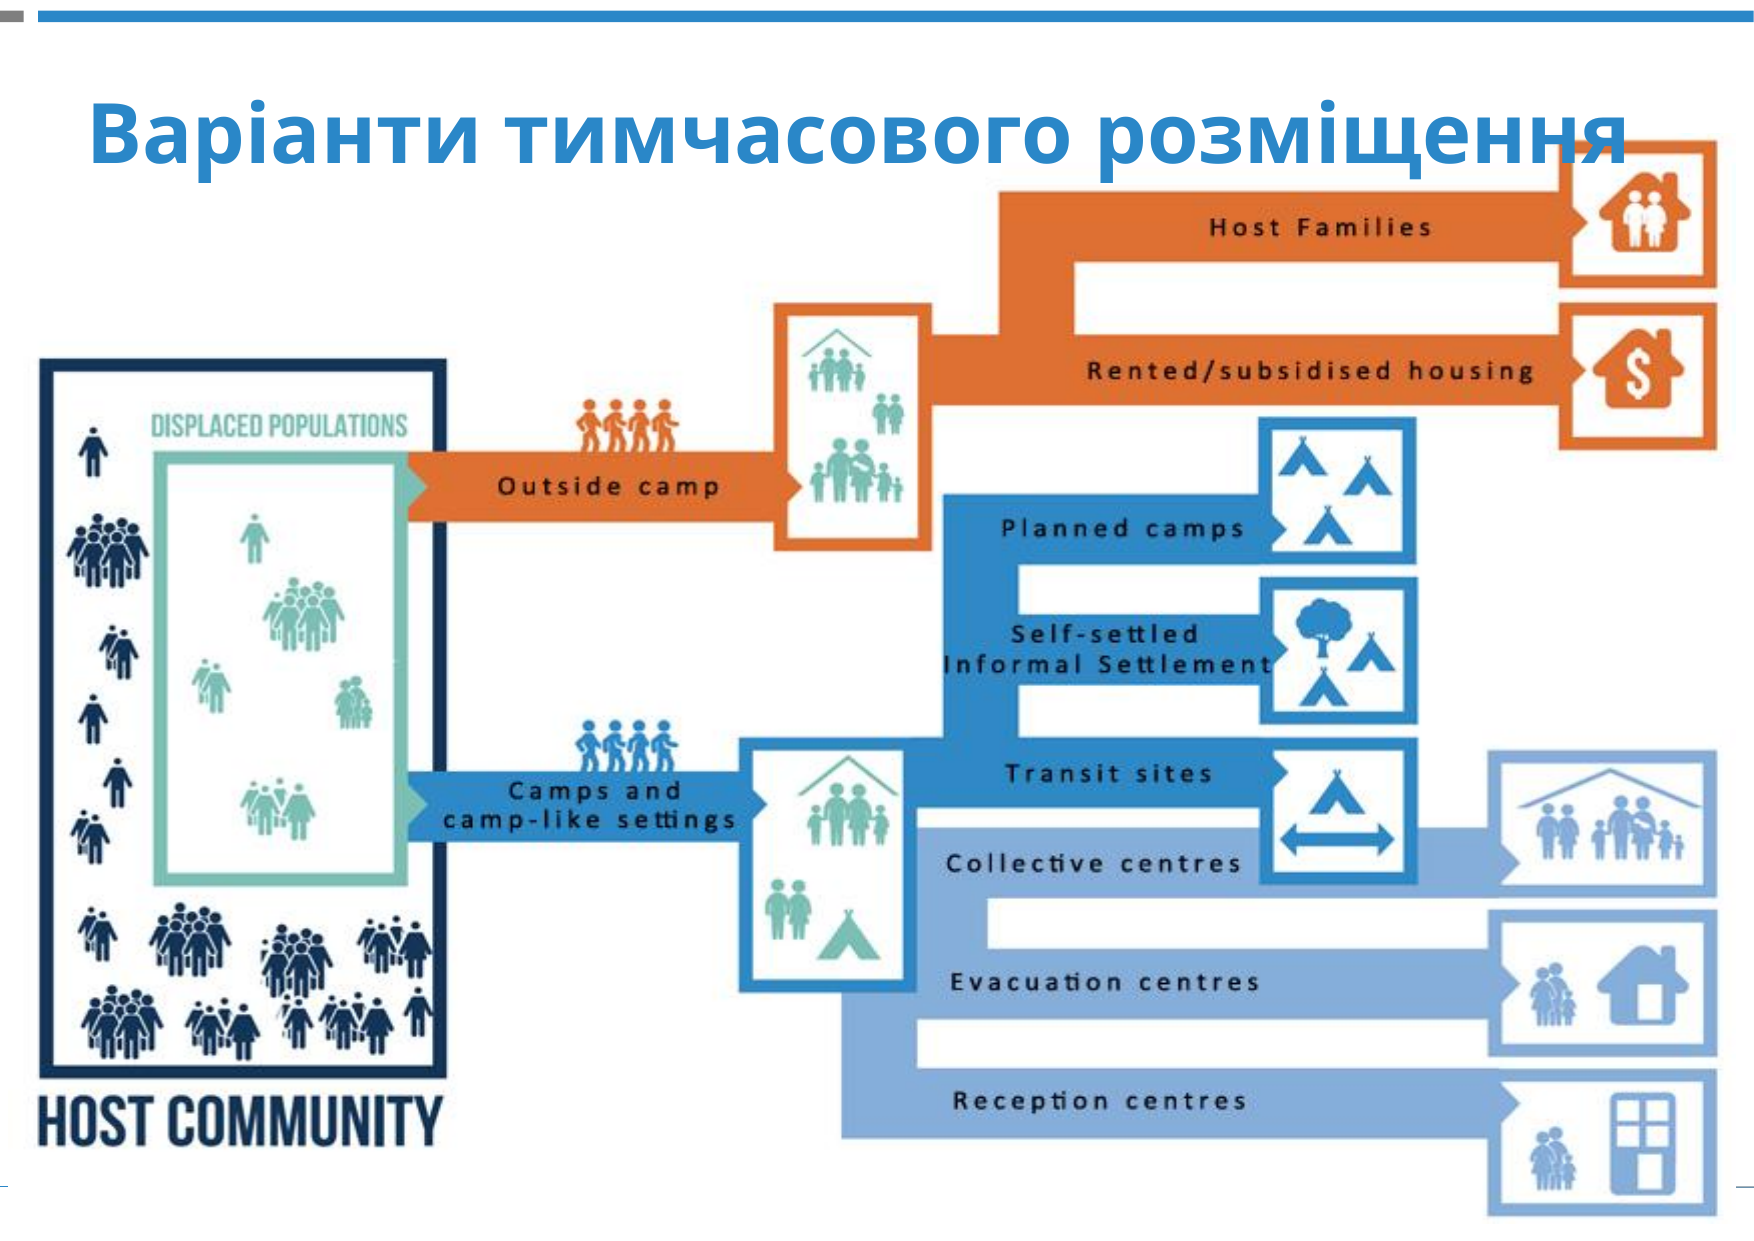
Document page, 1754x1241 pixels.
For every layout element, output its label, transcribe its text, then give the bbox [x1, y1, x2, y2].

picture [0, 133, 1754, 1224]
text_box Варіанти тимчасового розміщення [71, 73, 1728, 132]
